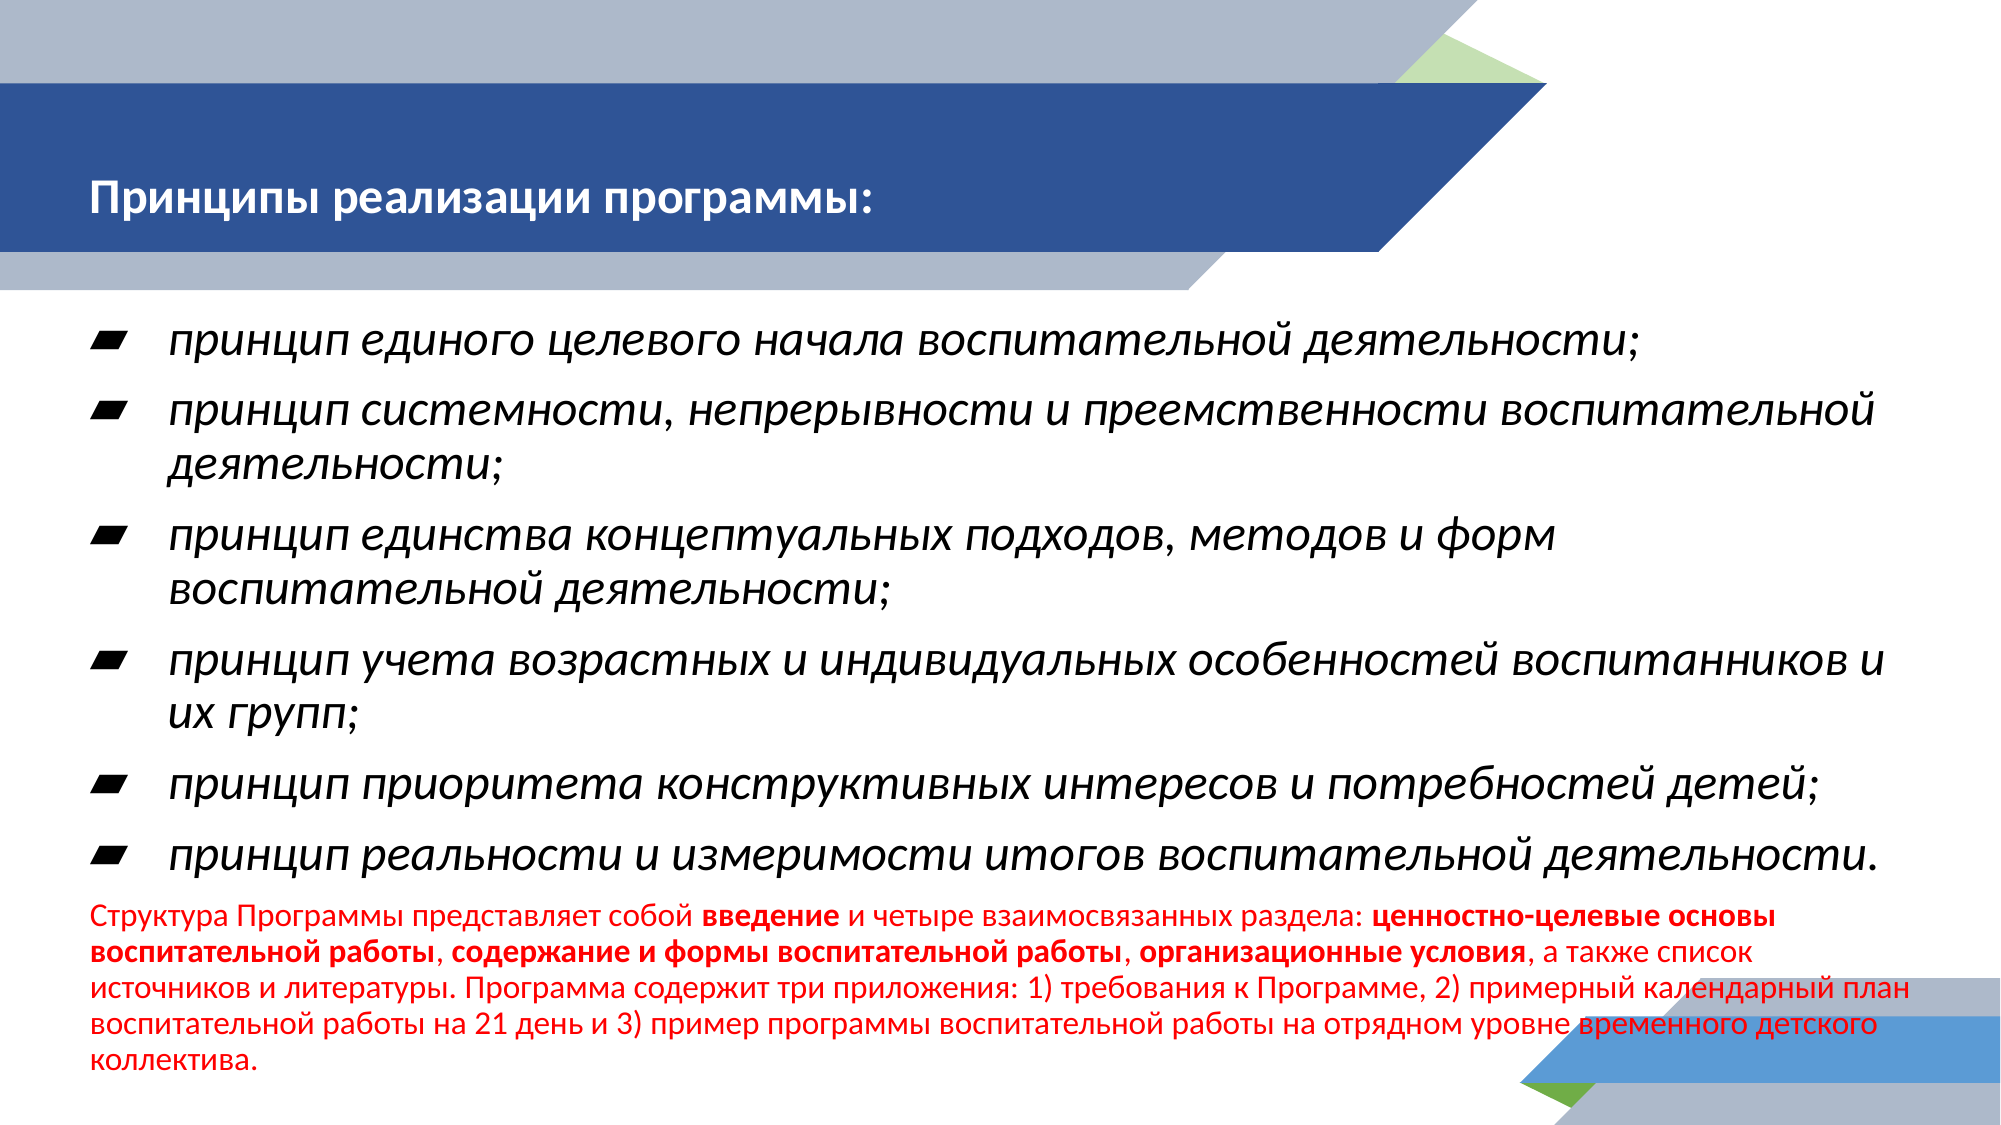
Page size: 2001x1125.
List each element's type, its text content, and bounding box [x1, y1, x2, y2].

list Принципы реализации программы: принцип единого целевого начала воспитательной деятельности; принцип системности, непрерывности и преемственности воспитательной деятельности; принцип единства концептуальных подходов, методов и форм воспитательной деятельности; принцип учета возрастных и индивидуальных особенностей воспитанников и их групп; принцип приоритета конструктивных интересов и потребностей детей; принцип реальности и измеримости итогов воспитательной деятельности. Структура Программы представляет собой введение и четыре взаимосвязанных раздела: ценностно-целевые основы воспитательной работы, содержание и формы воспитательной работы, организационные условия, а также список источников и литературы. Программа содержит три приложения: 1) требования к Программе, 2) примерный календарный план воспитательной работы на 21 день и 3) пример программы воспитательной работы на отрядном уровне временного детского коллектива. [52, 79, 1936, 1125]
